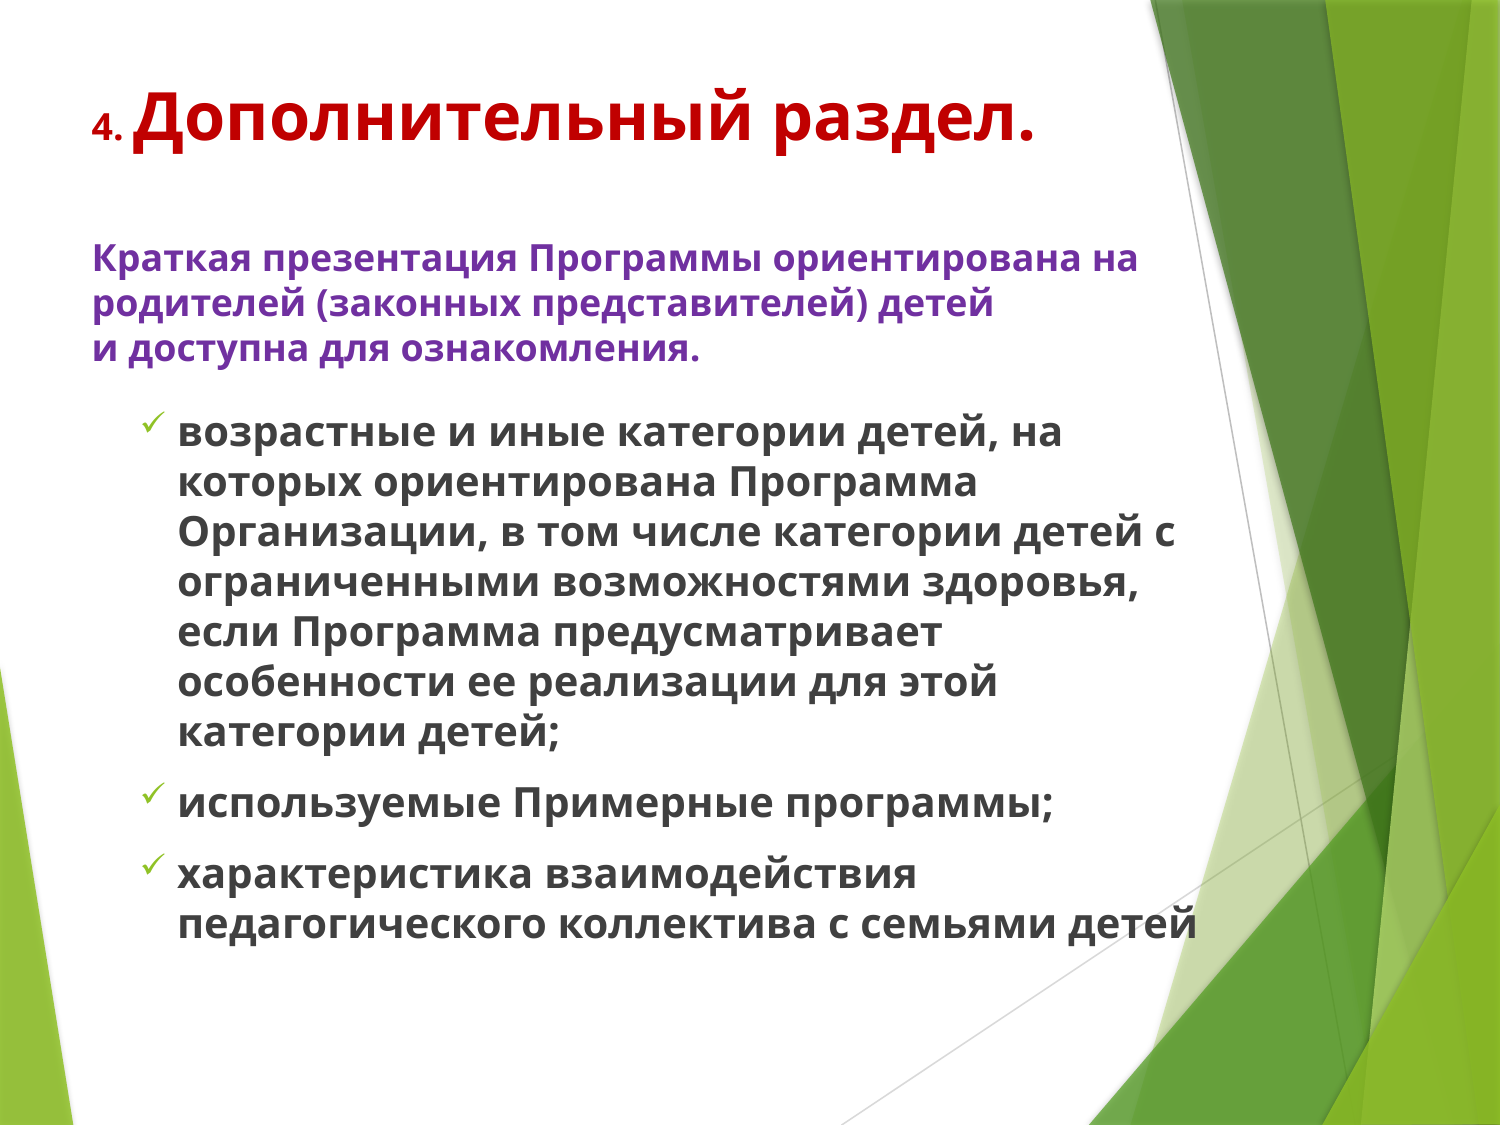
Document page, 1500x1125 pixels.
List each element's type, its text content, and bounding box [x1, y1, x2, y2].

list возрастные и иные категории детей, на которых ориентирована Программа Организации, в том числе категории детей с ограниченными возможностями здоровья, если Программа предусматривает особенности ее реализации для этой категории детей; используемые Примерные программы; характеристика взаимодействия педагогического коллектива с семьями детей [0, 397, 1235, 1078]
title 4. Дополнительный раздел. Краткая презентация Программы ориентирована на родителей (законных представителей) детей и доступна для ознакомления. [76, 66, 1376, 350]
